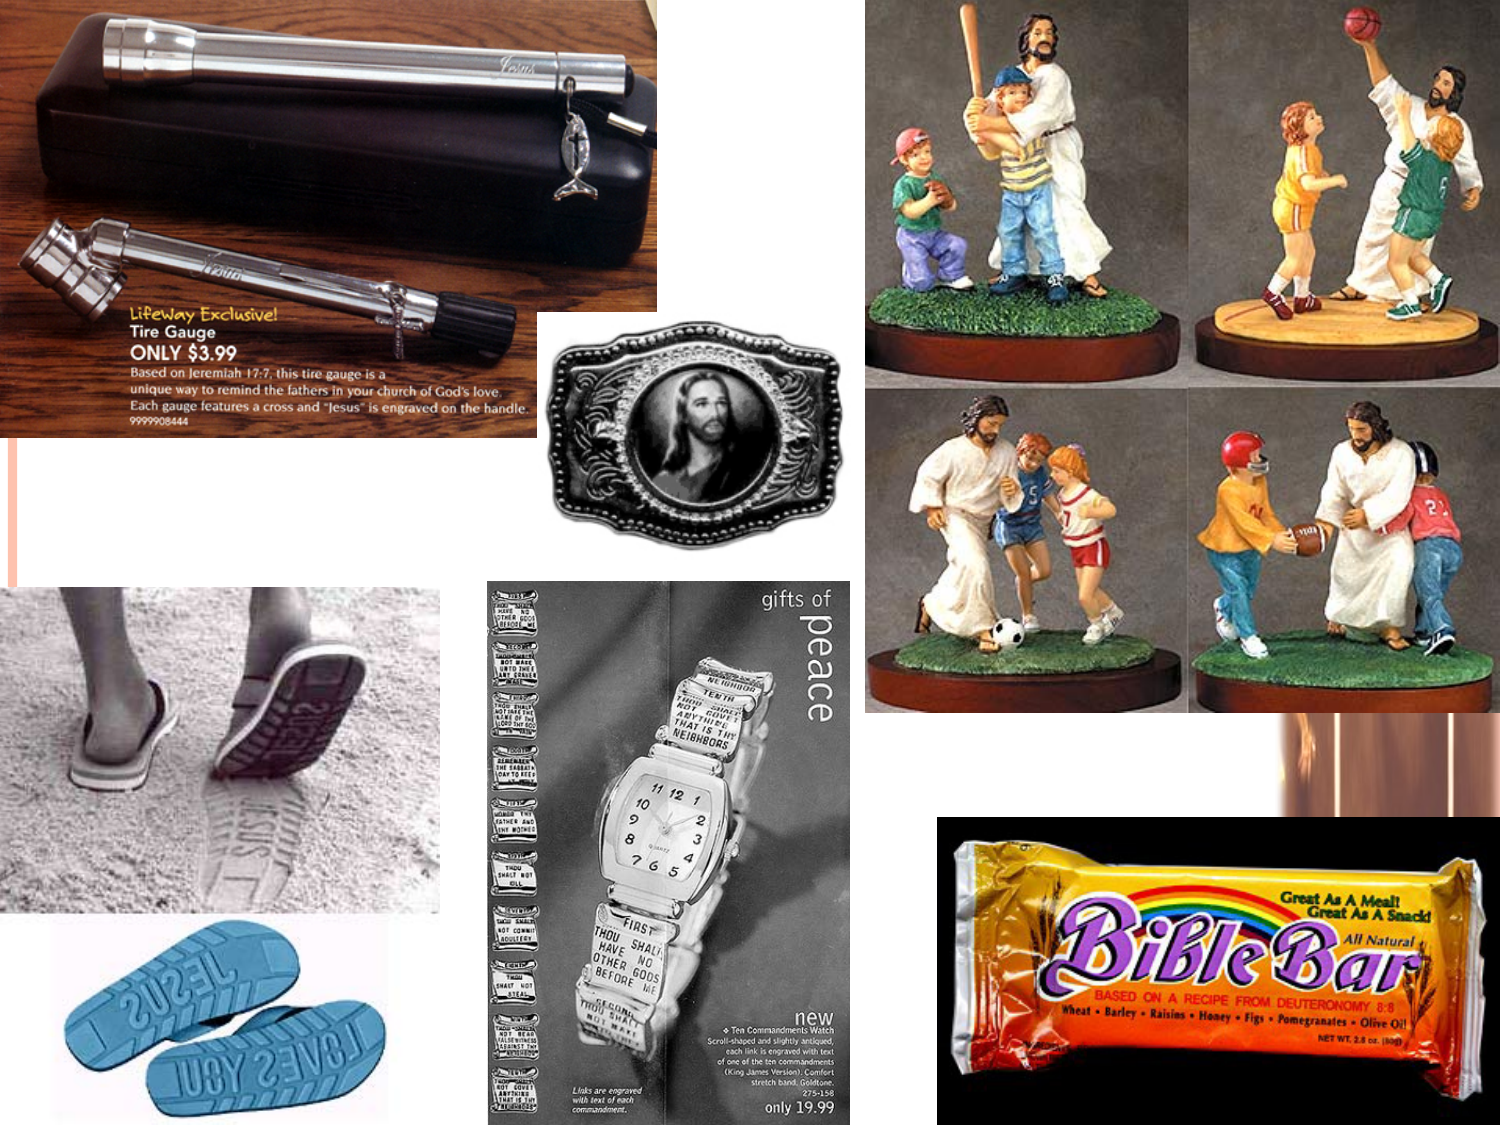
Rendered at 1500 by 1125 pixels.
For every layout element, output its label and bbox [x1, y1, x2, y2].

picture [536, 311, 856, 563]
picture [936, 816, 1500, 1125]
picture [0, 586, 440, 1125]
list [0, 0, 658, 438]
picture [865, 0, 1500, 713]
picture [486, 580, 851, 1125]
